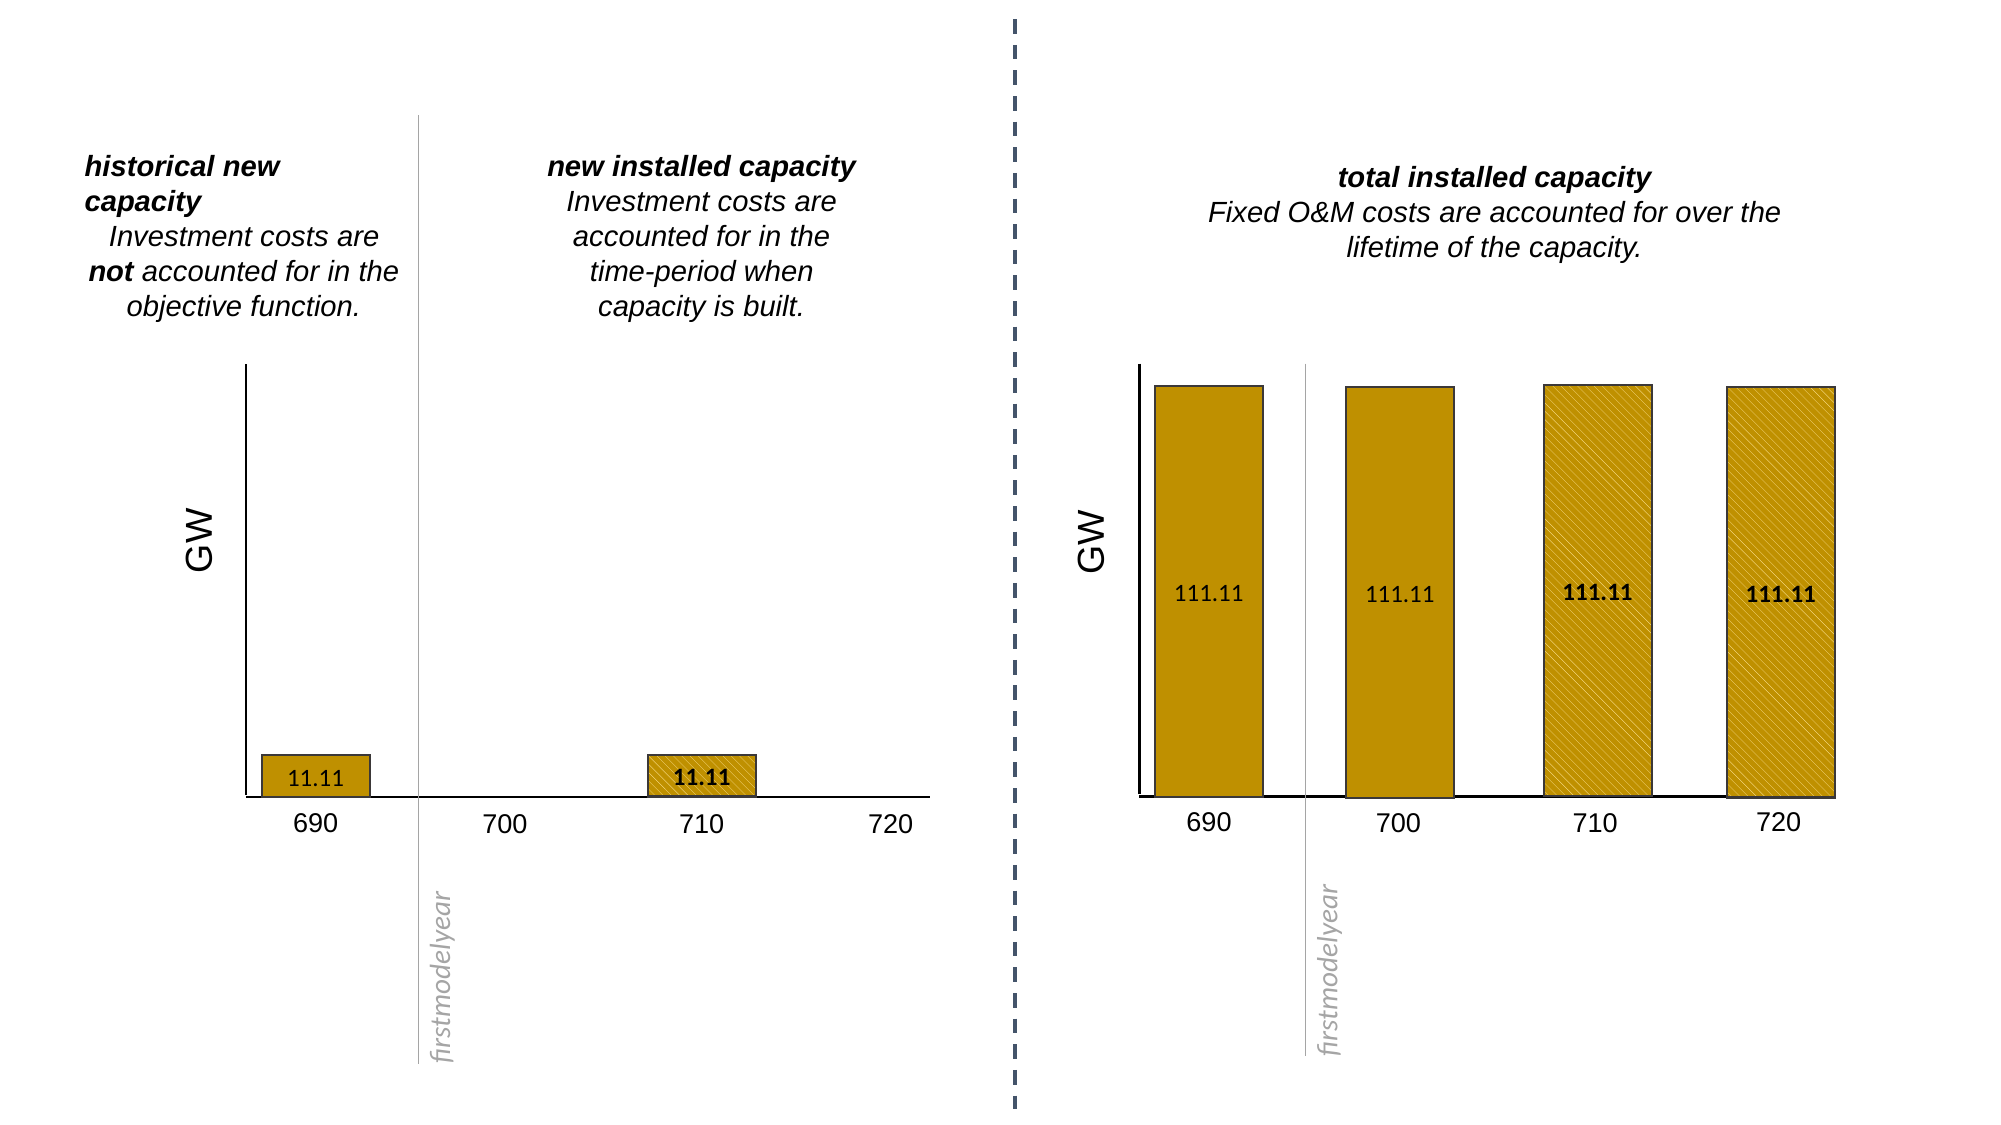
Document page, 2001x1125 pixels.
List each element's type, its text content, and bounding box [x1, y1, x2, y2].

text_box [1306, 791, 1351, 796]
text_box firstmodelyear [1300, 797, 1351, 1072]
text_box 111.11 [1154, 385, 1264, 796]
text_box 710 [1534, 798, 1657, 846]
text_box 710 [640, 799, 763, 847]
text_box 700 [1351, 797, 1460, 845]
text_box 111.11 [1345, 386, 1455, 796]
text_box 720 [829, 798, 952, 846]
text_box 111.11 [1543, 384, 1653, 796]
text_box 11.11 [261, 754, 371, 797]
text_box 700 [464, 798, 566, 846]
text_box 720 [1717, 797, 1840, 845]
text_box 690 [254, 798, 377, 846]
text_box 690 [1147, 797, 1271, 845]
text_box 11.11 [647, 754, 757, 797]
text_box total installed capacity Fixed O&M costs are accounted for over the lifetime of the capacity. [1155, 151, 1835, 271]
text_box GW [166, 493, 227, 588]
text_box new installed capacity Investment costs are accounted for in the time-period when capacity is built. [527, 140, 877, 330]
text_box 111.11 [1726, 386, 1836, 799]
text_box historical new capacity Investment costs are not accounted for in the objective function. [69, 140, 418, 330]
text_box firstmodelyear [413, 798, 464, 1079]
text_box GW [1058, 494, 1119, 590]
